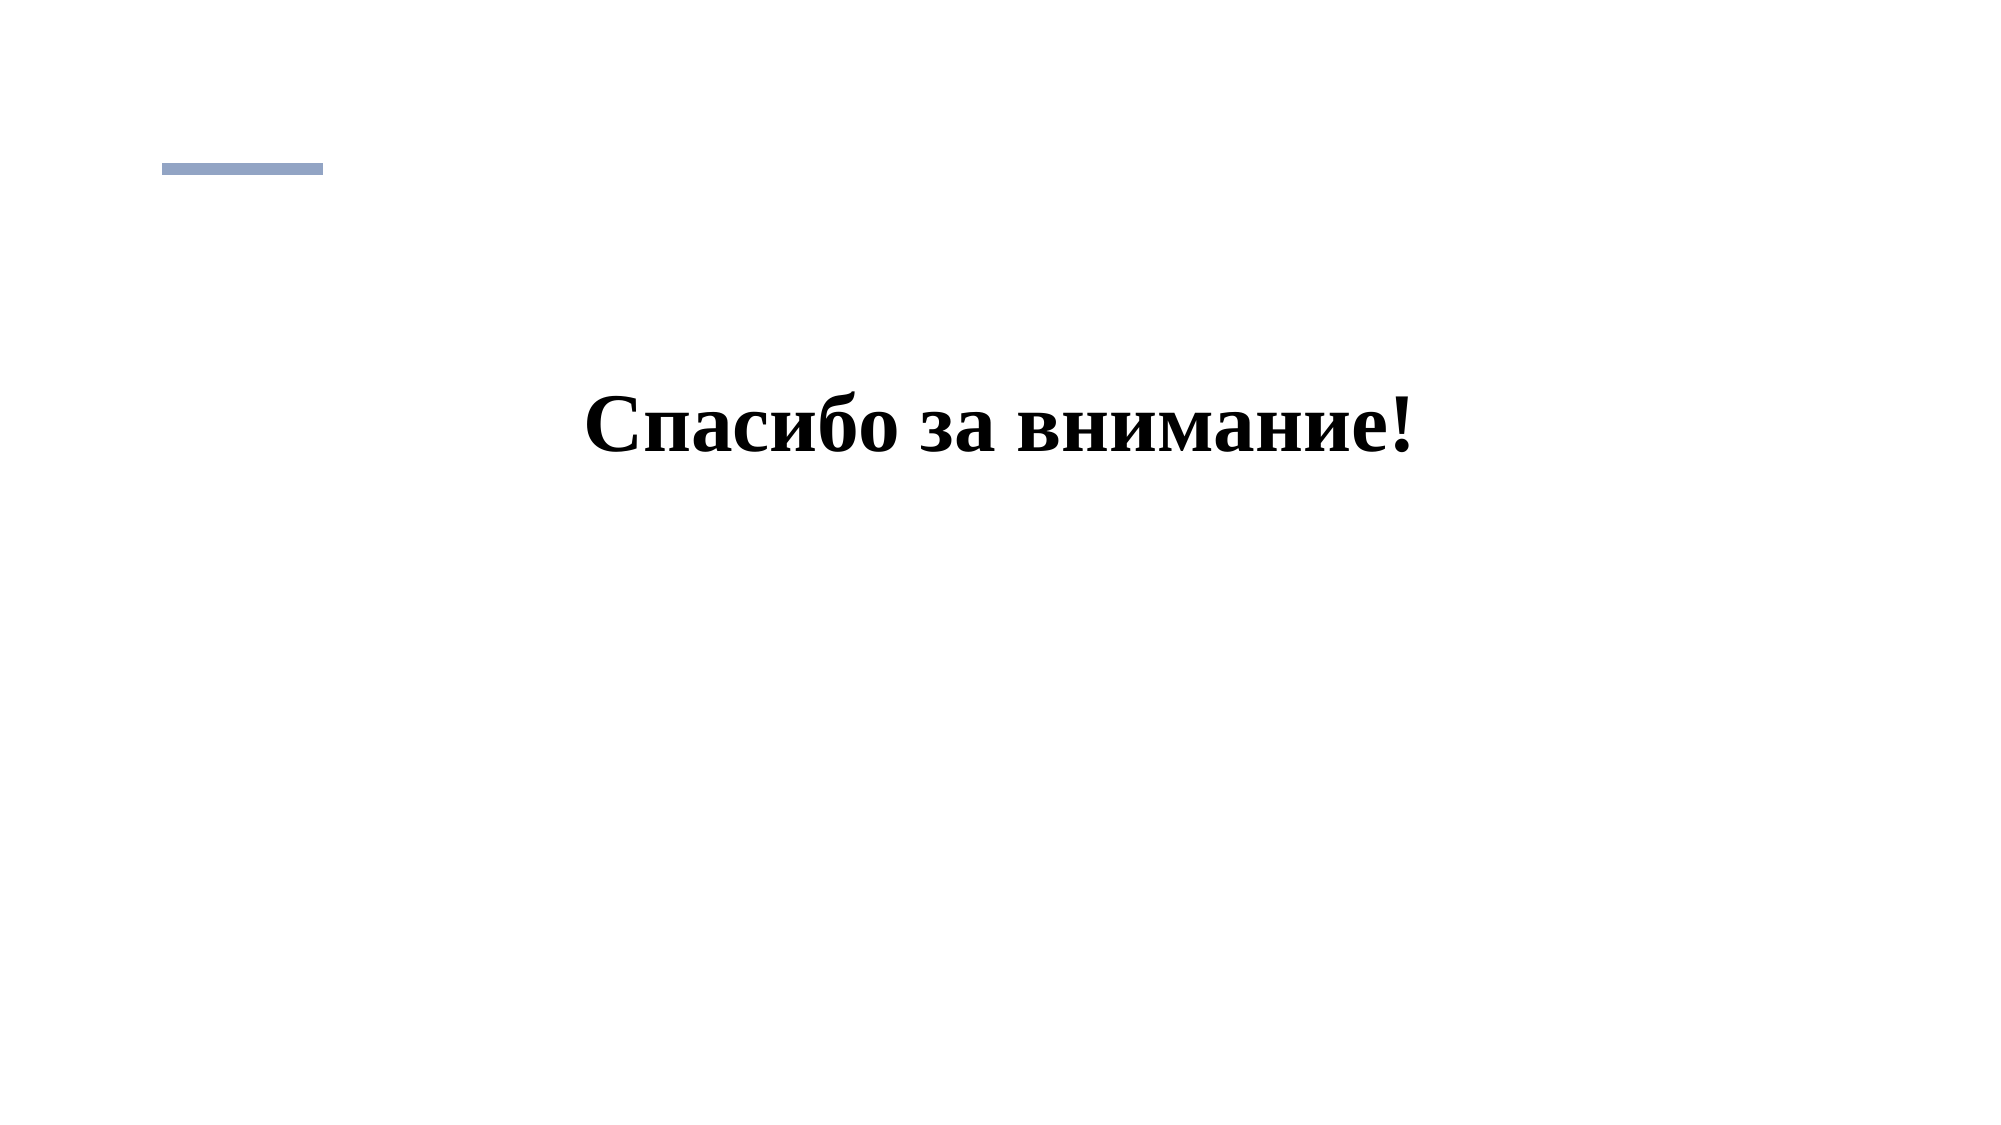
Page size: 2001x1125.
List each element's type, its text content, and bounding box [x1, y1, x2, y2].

title Спасибо за внимание! [150, 360, 1850, 576]
